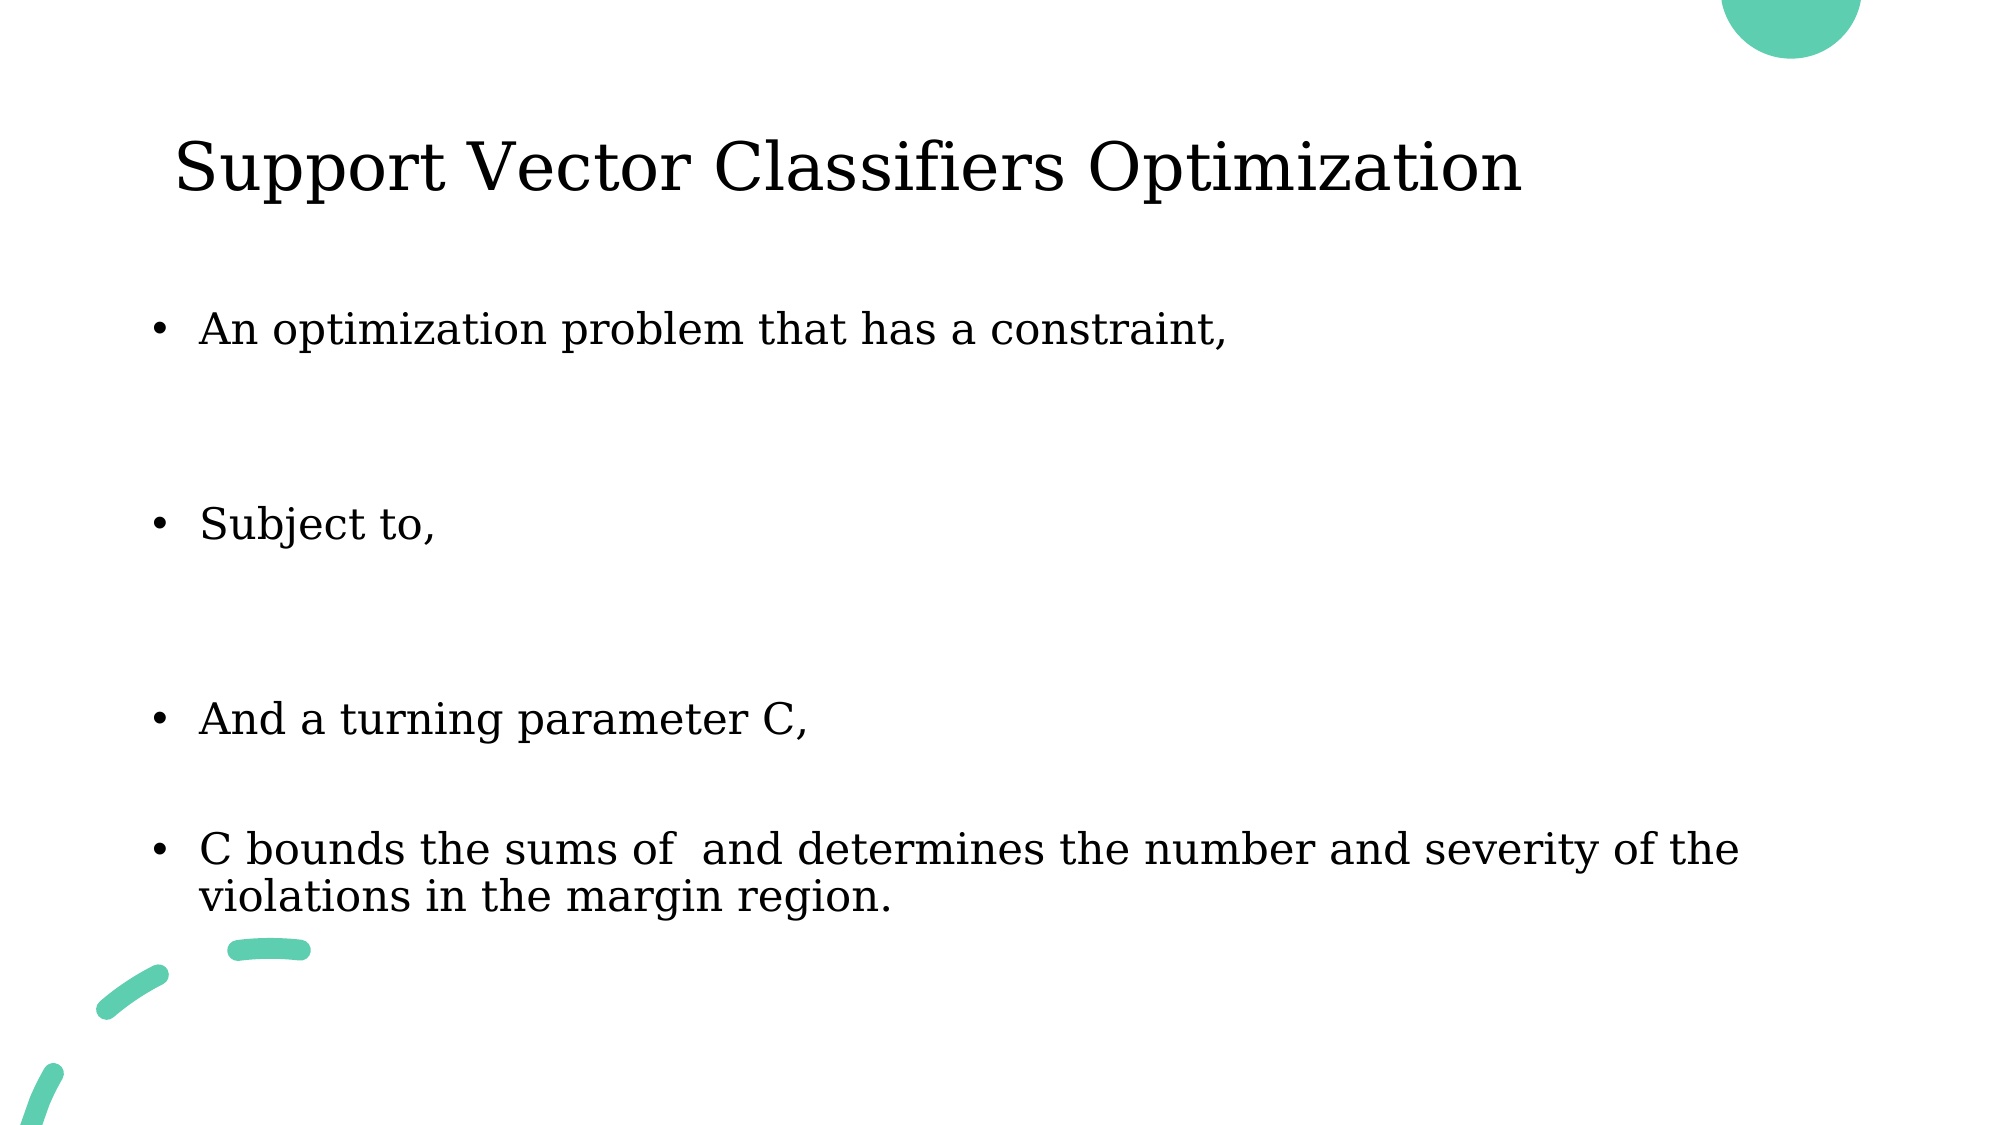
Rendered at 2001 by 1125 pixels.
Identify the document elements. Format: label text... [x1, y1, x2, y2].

title Support Vector Classifiers Optimization [137, 59, 1863, 278]
